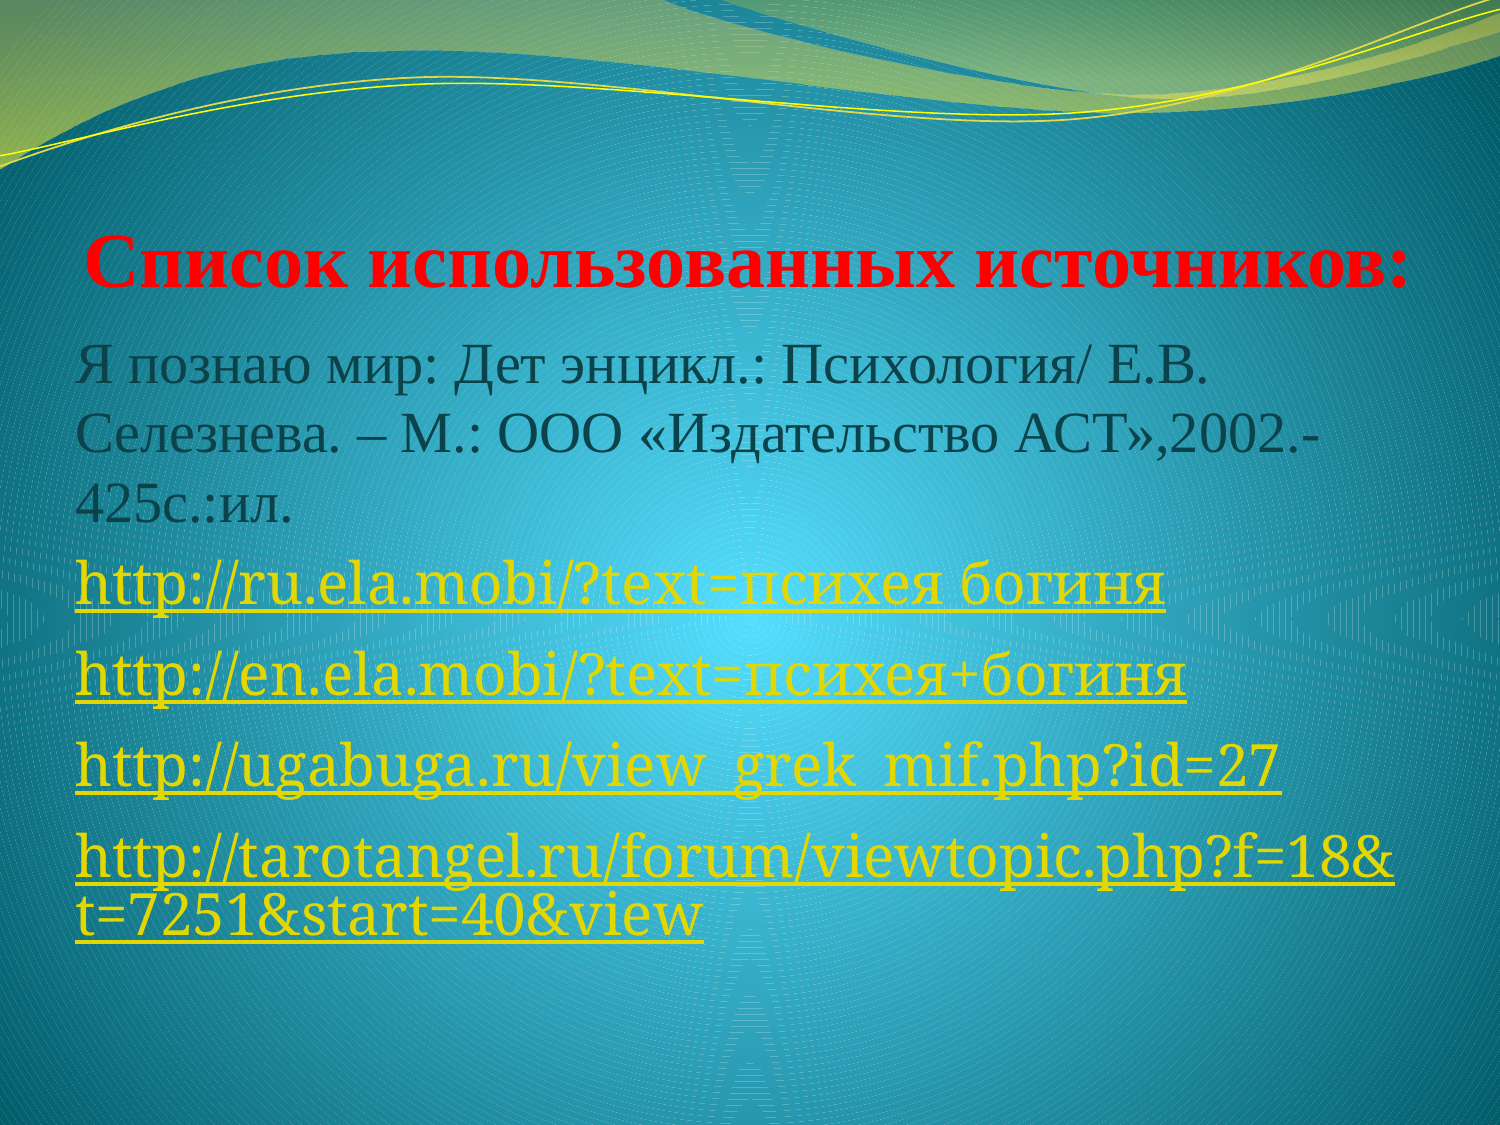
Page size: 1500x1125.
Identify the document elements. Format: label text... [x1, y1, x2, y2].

text_box Список использованных источников: [74, 115, 1425, 303]
text_box Я познаю мир: Дет энцикл.: Психология/ Е.В. Селезнева. – М.: ООО «Издательство АСТ»,2002.-425с.:ил. http://ru.ela.mobi/?text=психея богиня http://en.ela.mobi/?text=психея+богиня http://ugabuga.ru/view_grek_mif.php?id=27 http://tarotangel.ru/forum/viewtopic.php?f=18&t=7251&start=40&view [74, 317, 1425, 1038]
